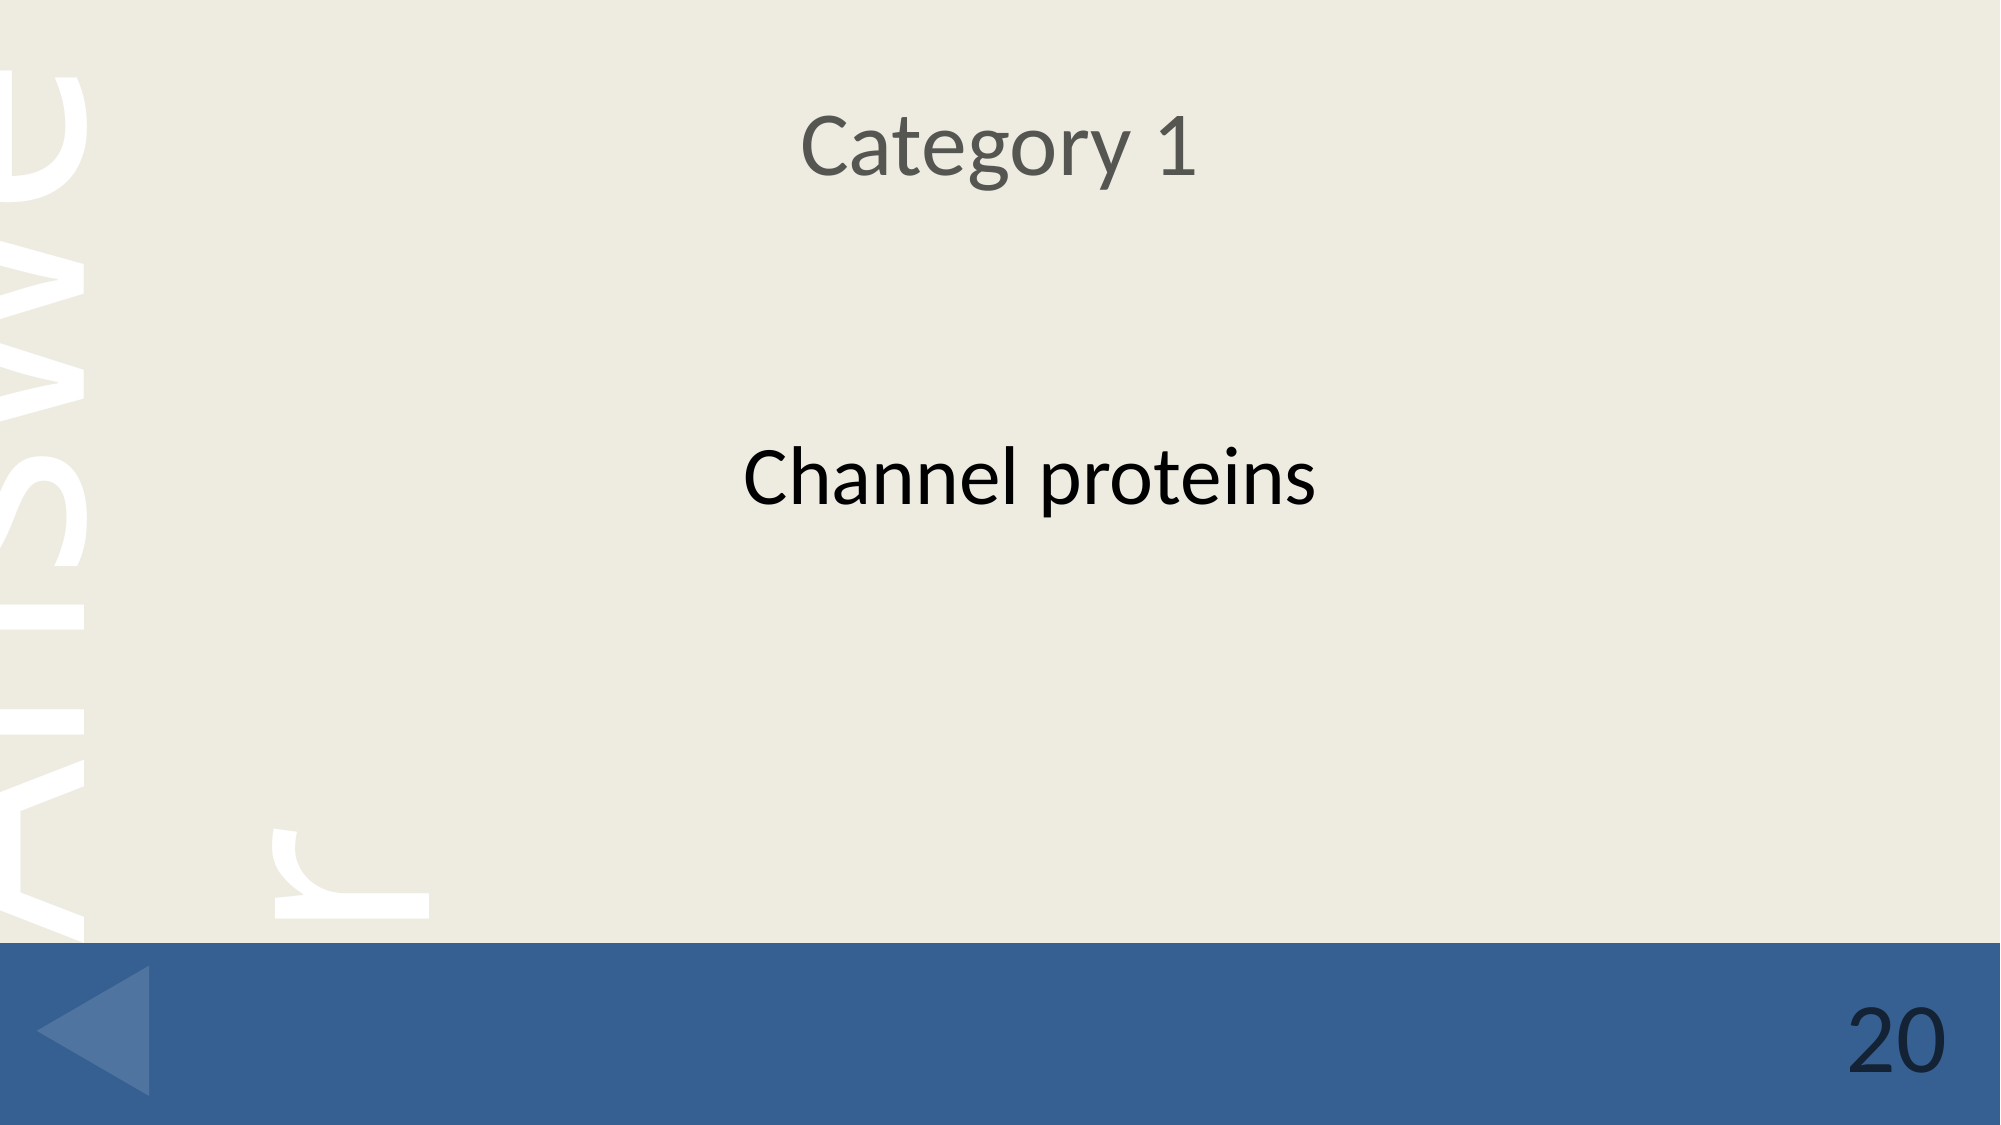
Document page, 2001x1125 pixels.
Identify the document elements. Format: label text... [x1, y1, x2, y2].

list Channel proteins [302, 307, 1760, 636]
list 20 [1494, 967, 1963, 1097]
title Category 1 [99, 45, 1900, 233]
